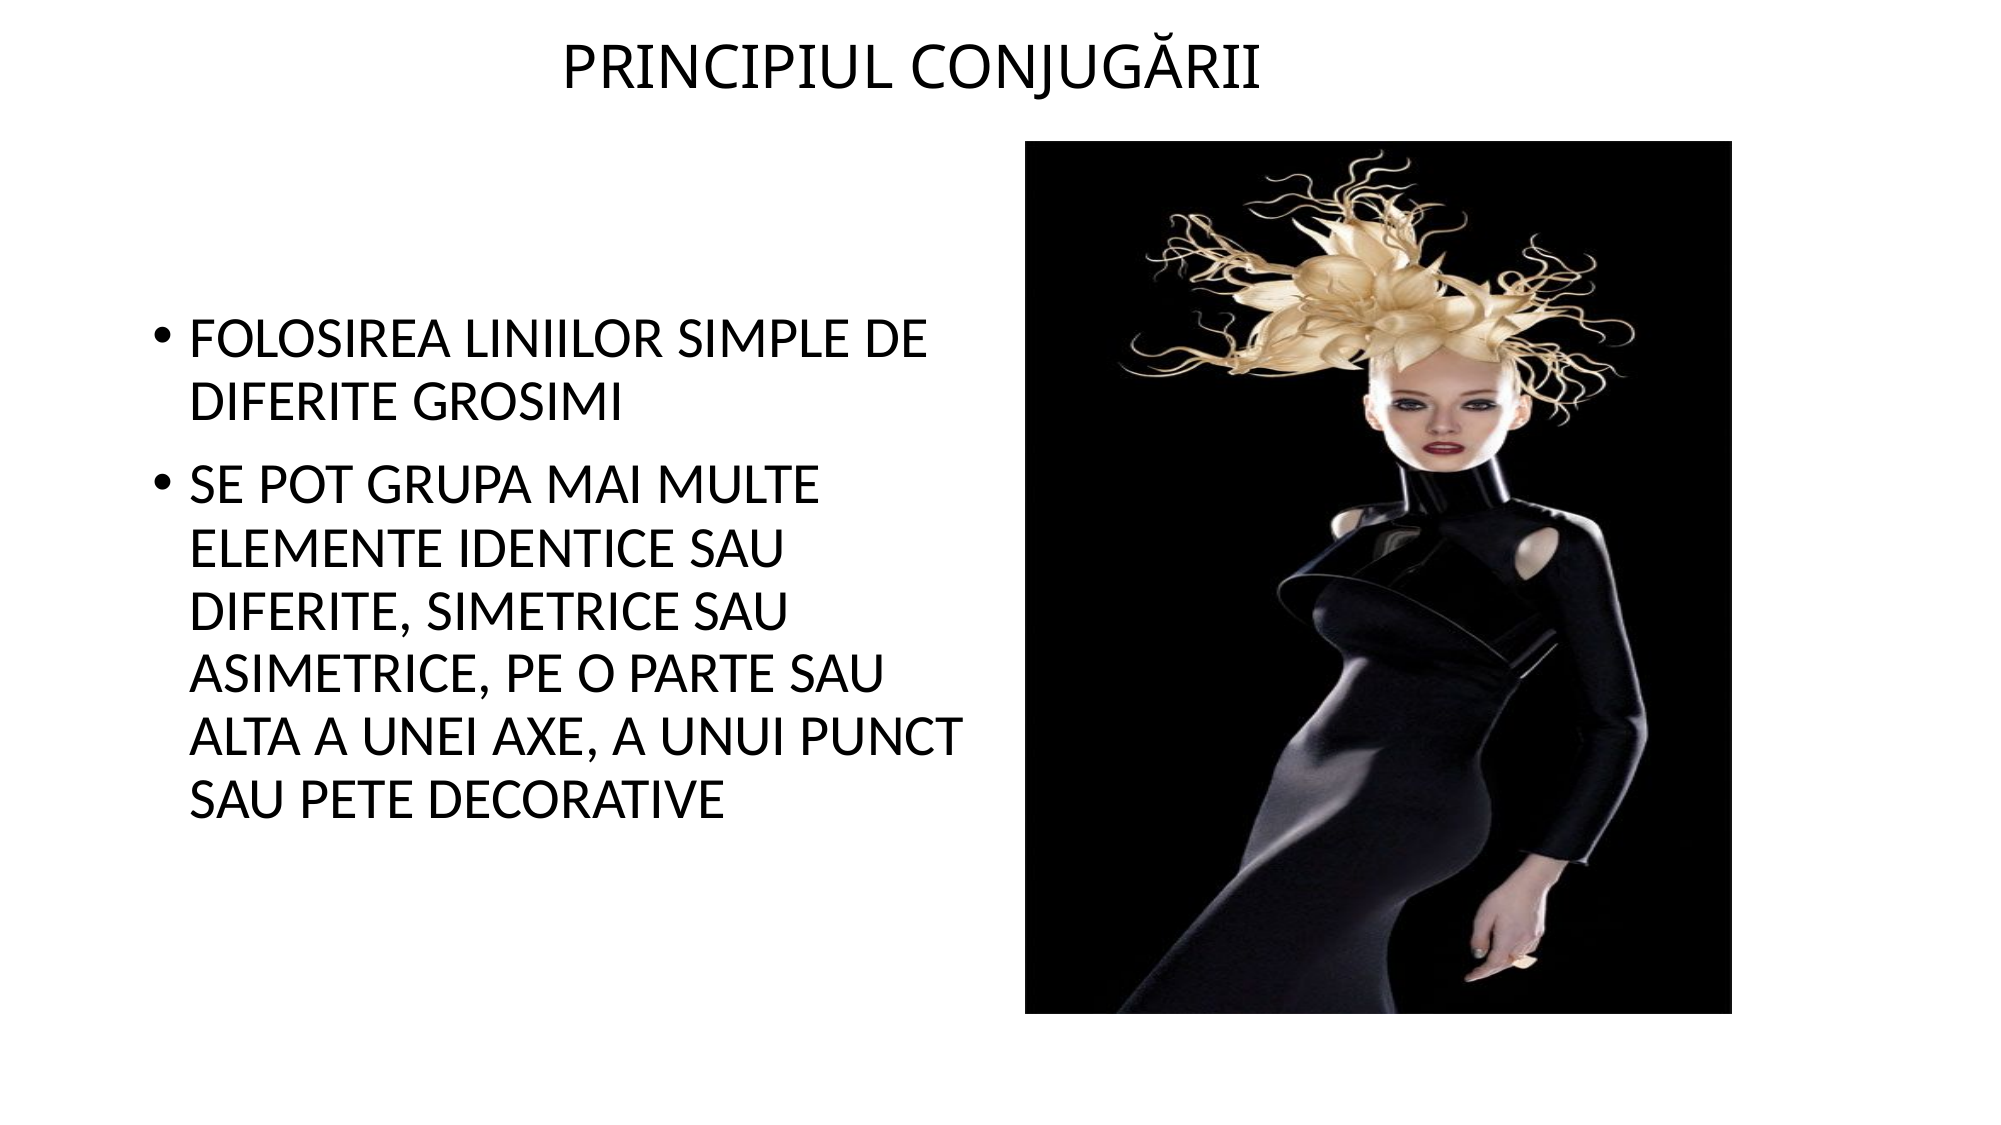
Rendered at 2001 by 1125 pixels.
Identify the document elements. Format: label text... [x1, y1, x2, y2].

title PRINCIPIUL CONJUGĂRII [137, 28, 1863, 110]
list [1025, 141, 1732, 1014]
list FOLOSIREA LINIILOR SIMPLE DE DIFERITE GROSIMI SE POT GRUPA MAI MULTE ELEMENTE IDENTICE SAU DIFERITE, SIMETRICE SAU ASIMETRICE, PE O PARTE SAU ALTA A UNEI AXE, A UNUI PUNCT SAU PETE DECORATIVE [137, 299, 988, 1014]
